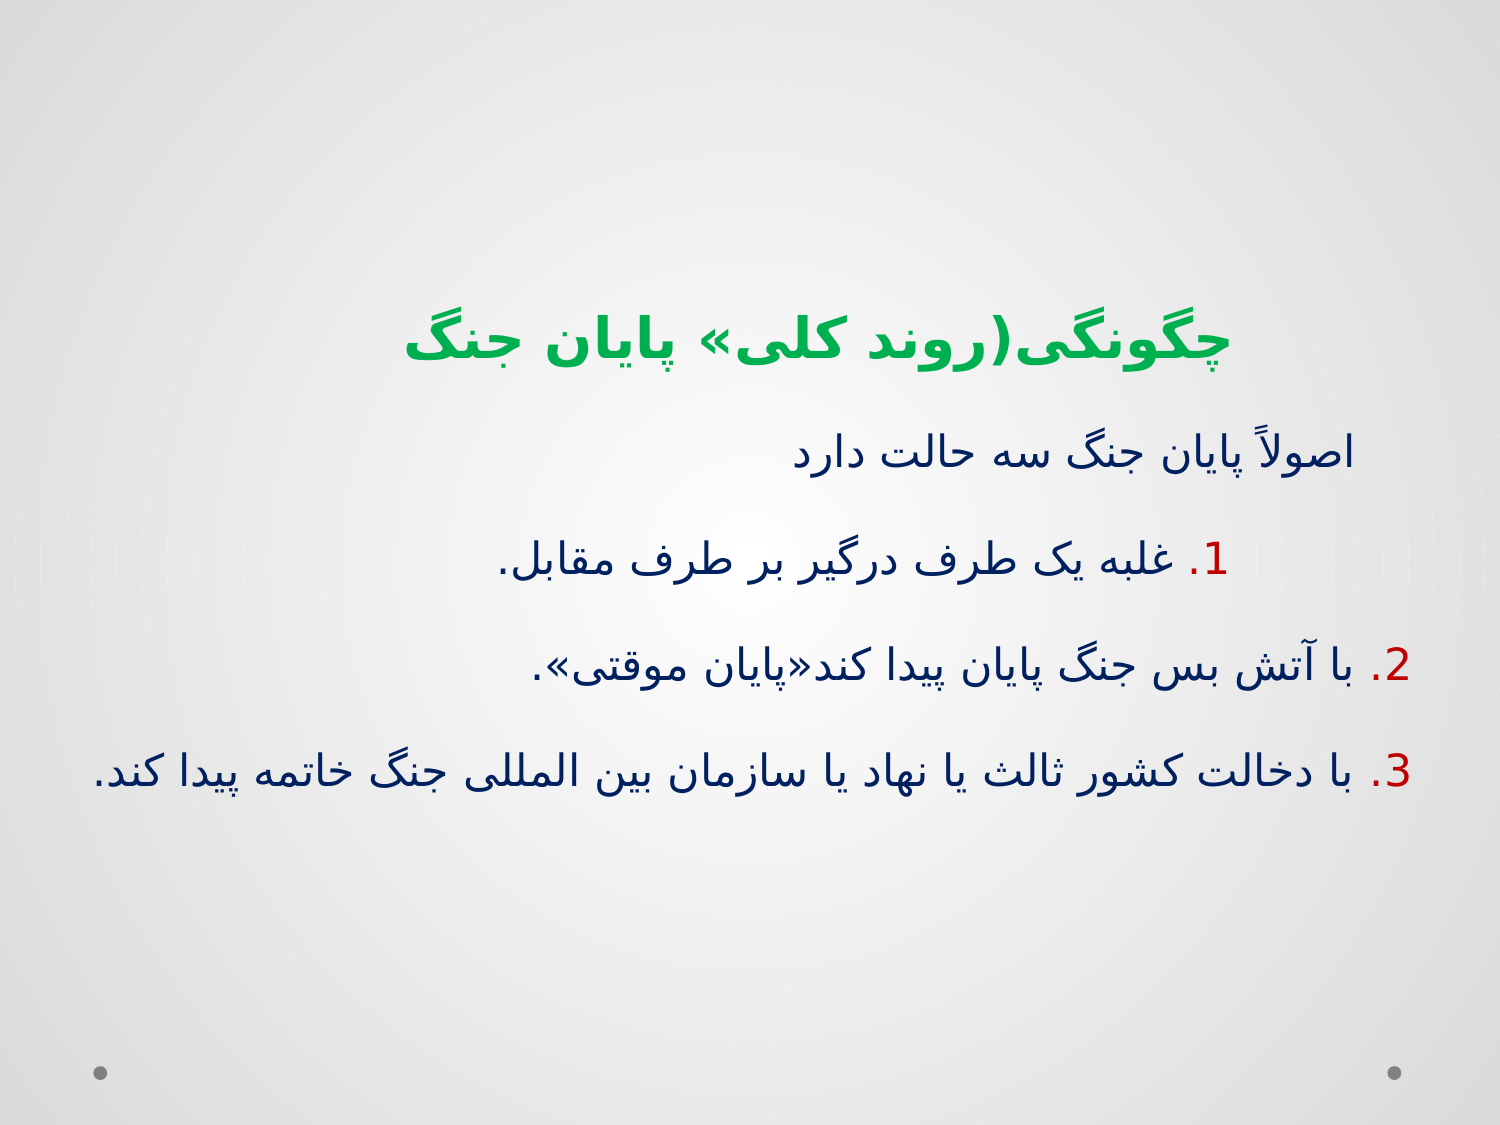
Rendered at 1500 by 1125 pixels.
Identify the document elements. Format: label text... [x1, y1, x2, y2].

title چگونگی(روند کلی» پایان جنگ اصولاً پایان جنگ سه حالت دارد 1. غلبه یک طرف درگیر بر طرف مقابل. 2. با آتش بس جنگ پایان پیدا کند«پایان موقتی». 3. با دخالت کشور ثالث یا نهاد یا سازمان بین المللی جنگ خاتمه پیدا کند. [64, 137, 1428, 1104]
